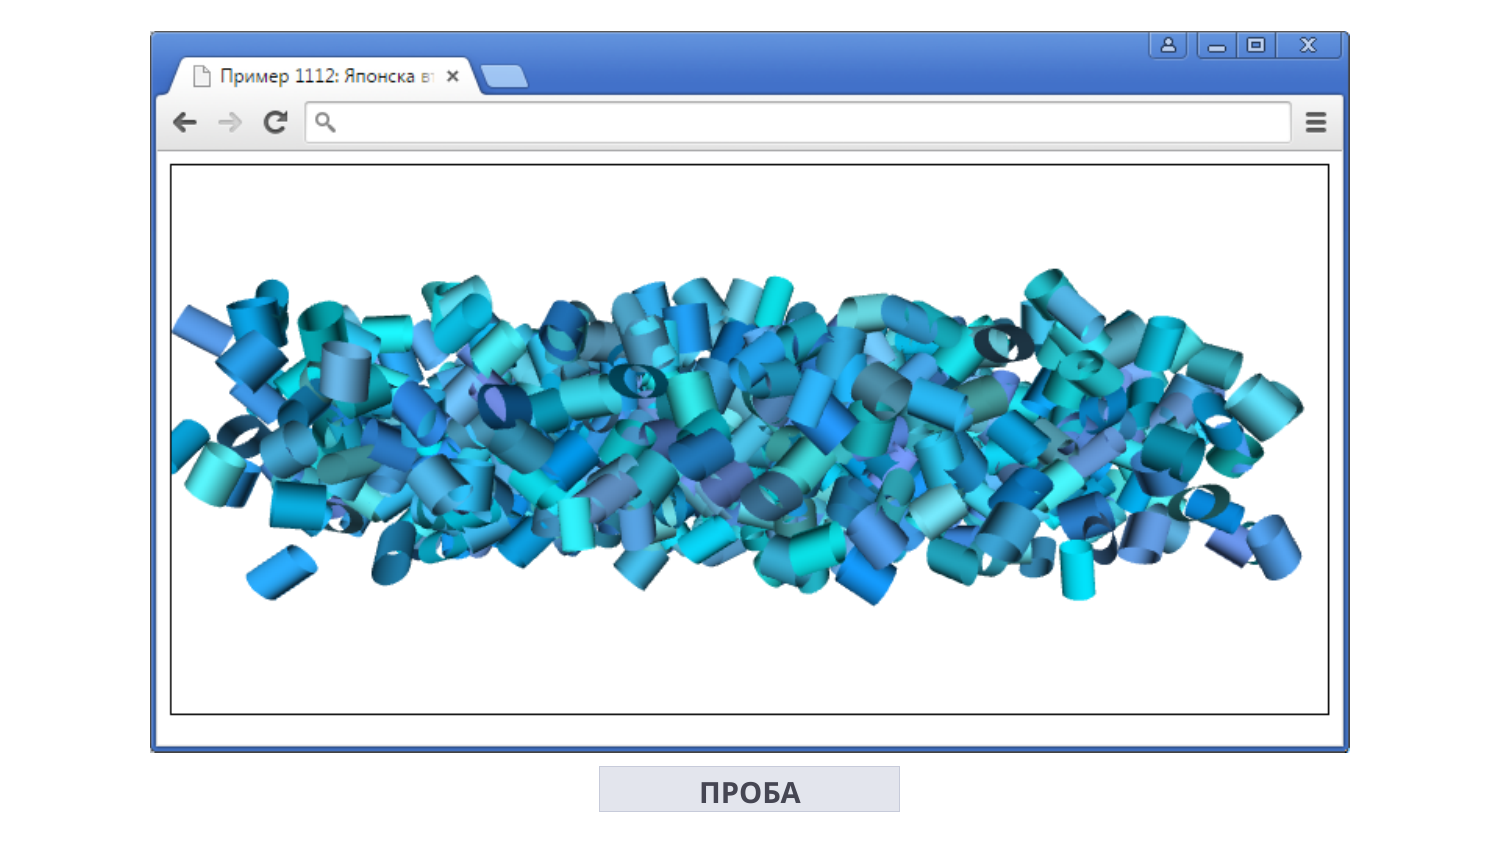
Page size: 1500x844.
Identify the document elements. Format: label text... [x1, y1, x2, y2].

picture [149, 31, 1351, 753]
text_box ПРОБА [599, 766, 900, 812]
